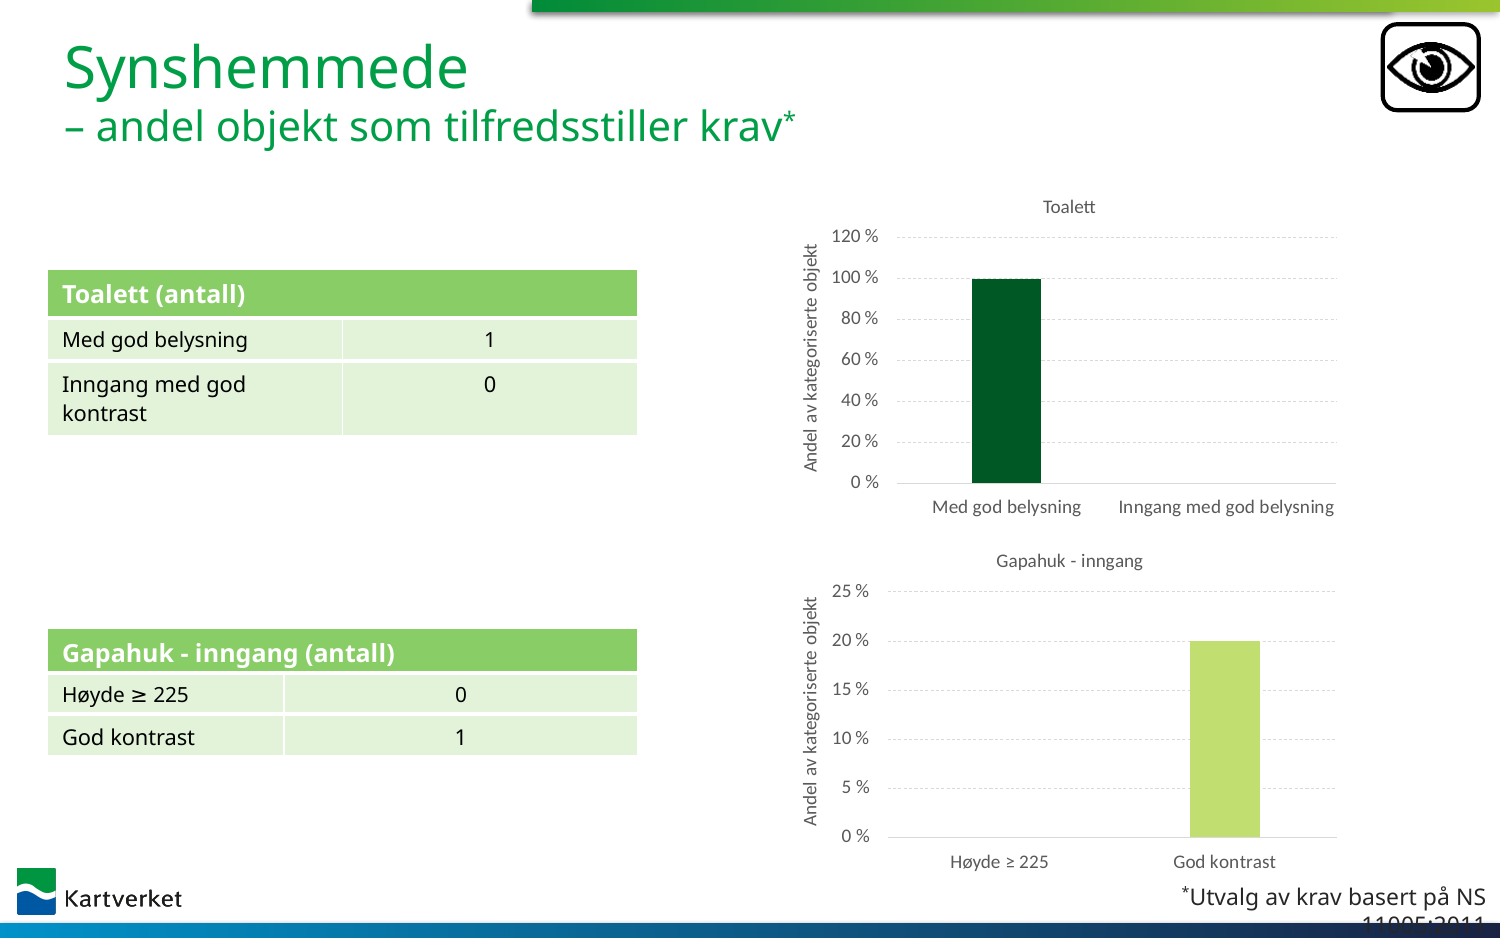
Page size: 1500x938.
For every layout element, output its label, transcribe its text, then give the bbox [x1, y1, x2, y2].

table_header Toalett (antall) [48, 270, 637, 316]
table_cell 1 [343, 320, 637, 359]
table_cell God kontrast [48, 716, 283, 755]
text_box *Utvalg av krav basert på NS 11005:2011 [1068, 873, 1500, 938]
table_cell Høyde ≥ 225 [48, 675, 283, 712]
table_header Gapahuk - inngang (antall) [48, 629, 637, 671]
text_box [1382, 24, 1480, 111]
table_cell Inngang med god kontrast [48, 363, 342, 435]
table_cell 1 [285, 716, 637, 755]
text_box Synshemmede – andel objekt som tilfredsstiller krav* [49, 24, 1431, 158]
picture [791, 187, 1347, 526]
table_cell 0 [285, 675, 637, 712]
table_cell Med god belysning [48, 320, 342, 359]
table_cell 0 [343, 363, 637, 435]
picture [791, 541, 1348, 880]
